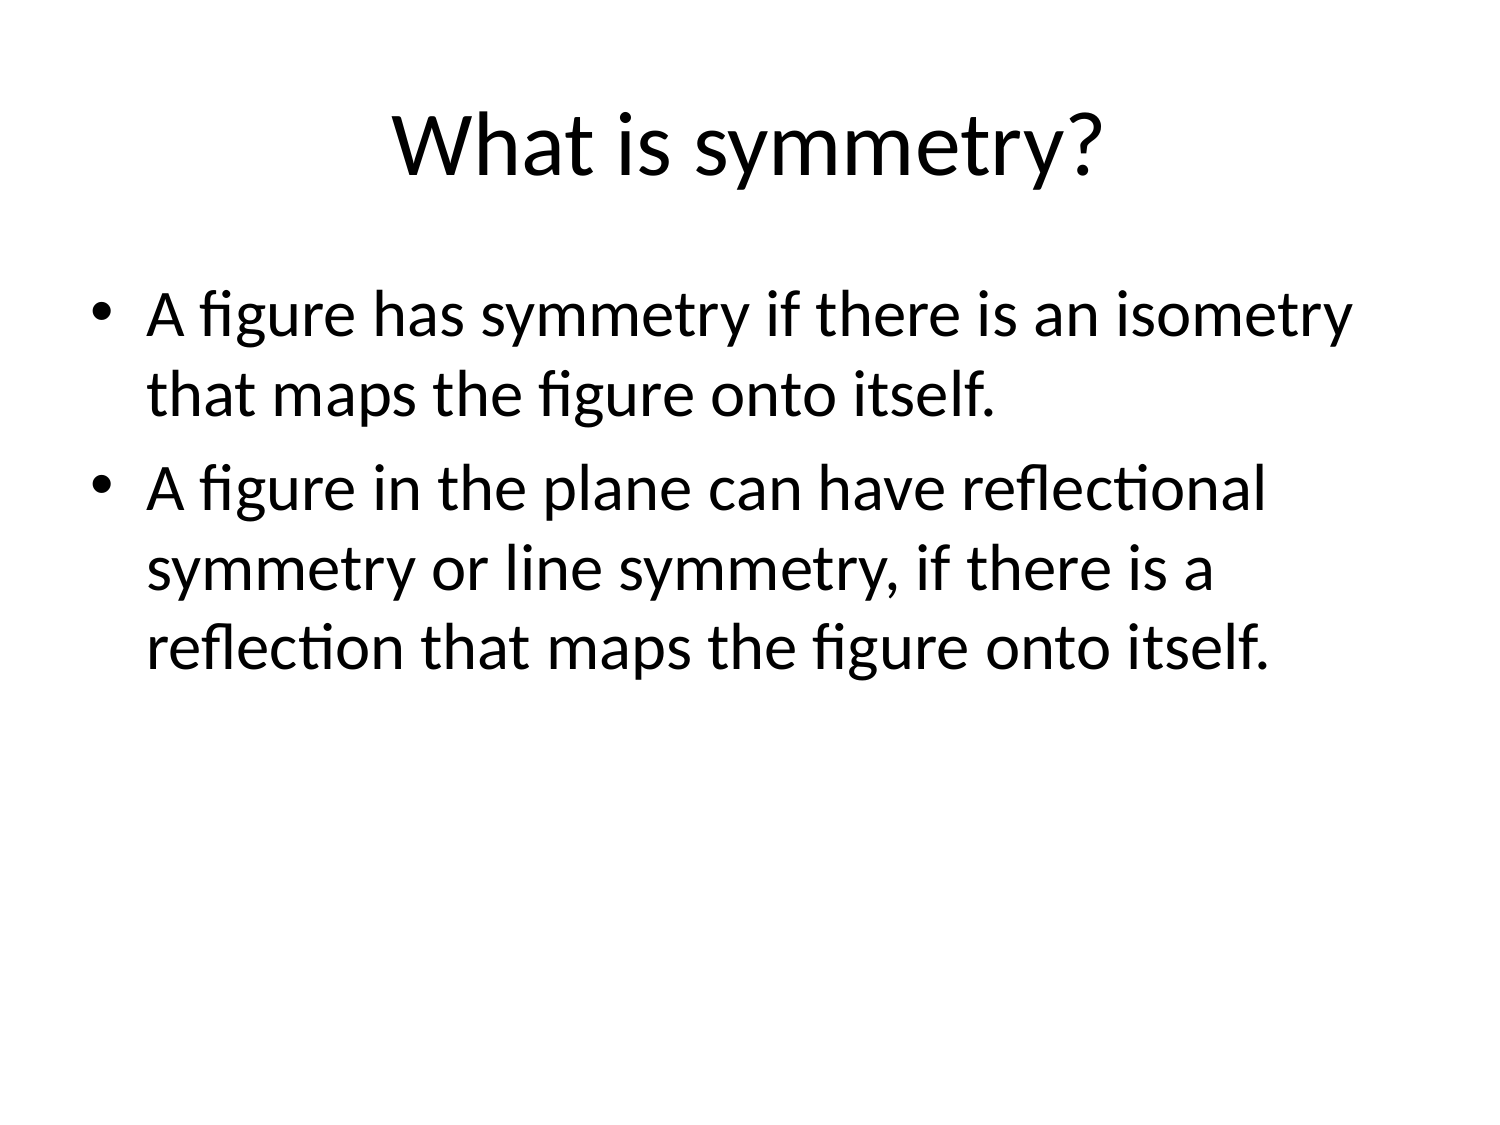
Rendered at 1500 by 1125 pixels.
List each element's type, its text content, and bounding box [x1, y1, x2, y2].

list A figure has symmetry if there is an isometry that maps the figure onto itself. A figure in the plane can have reflectional symmetry or line symmetry, if there is a reflection that maps the figure onto itself. [75, 262, 1425, 1005]
title What is symmetry? [75, 45, 1425, 233]
